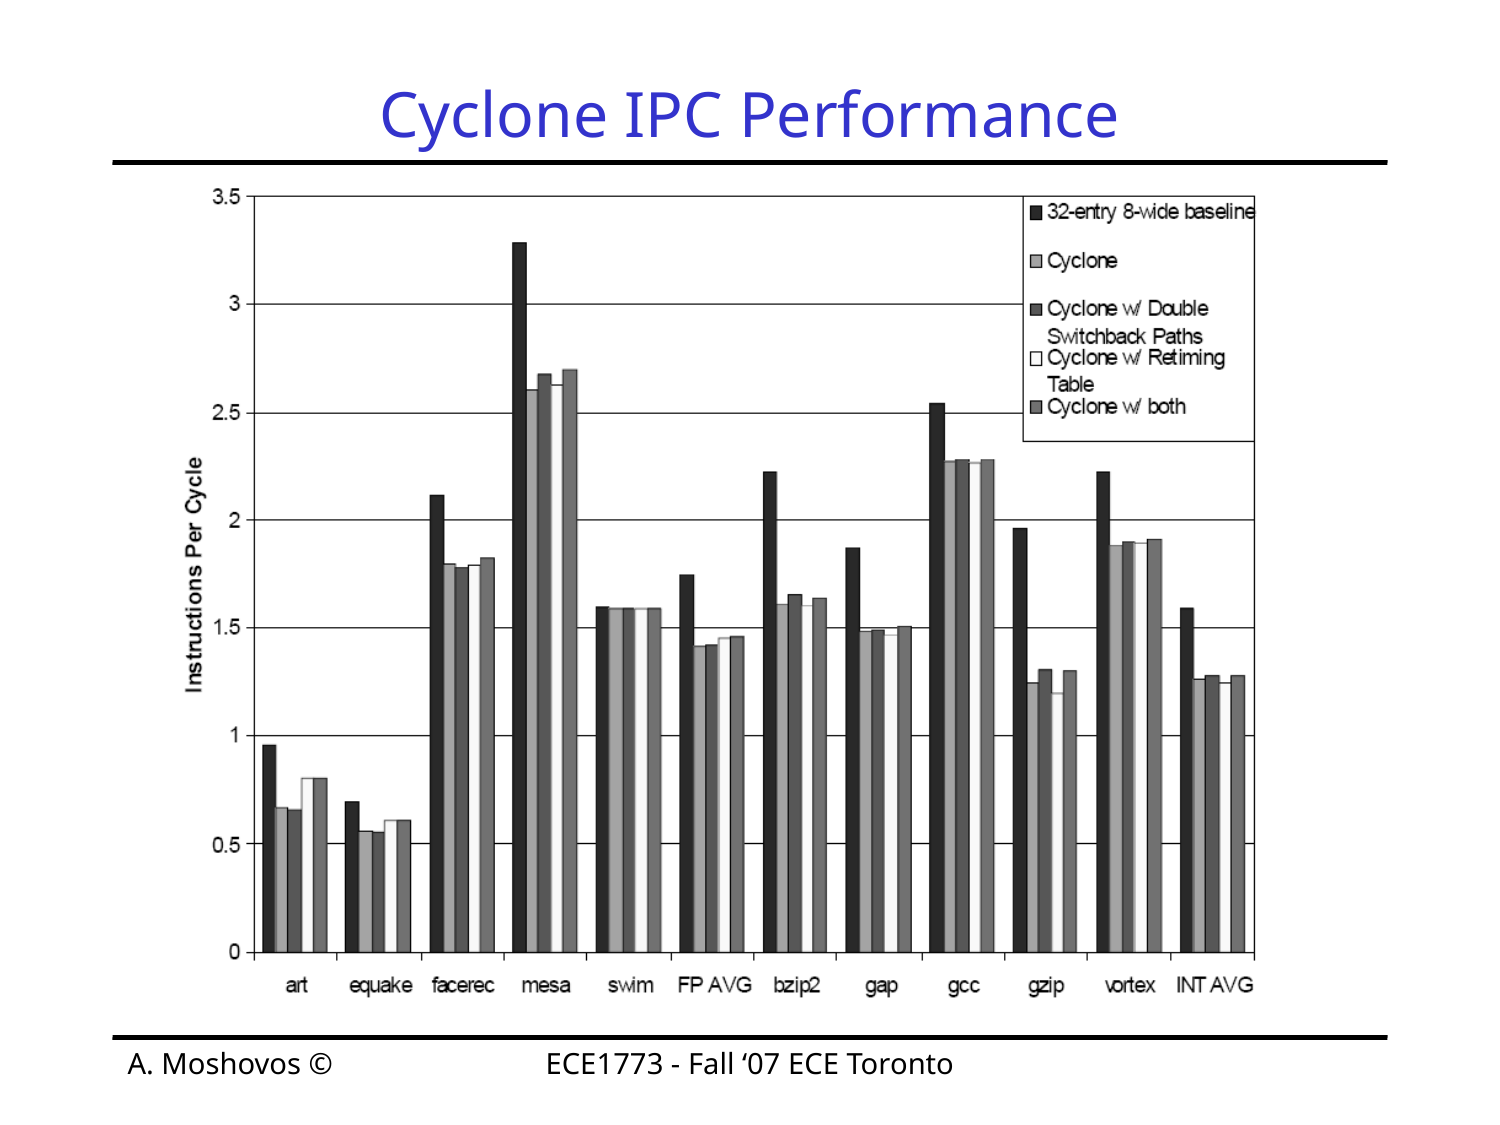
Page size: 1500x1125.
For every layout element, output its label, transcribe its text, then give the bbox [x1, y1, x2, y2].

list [137, 170, 1280, 1022]
slide_number A. Moshovos © [112, 1037, 426, 1101]
title Cyclone IPC Performance [112, 62, 1388, 163]
footer ECE1773 - Fall ‘07 ECE Toronto [487, 1037, 1013, 1101]
